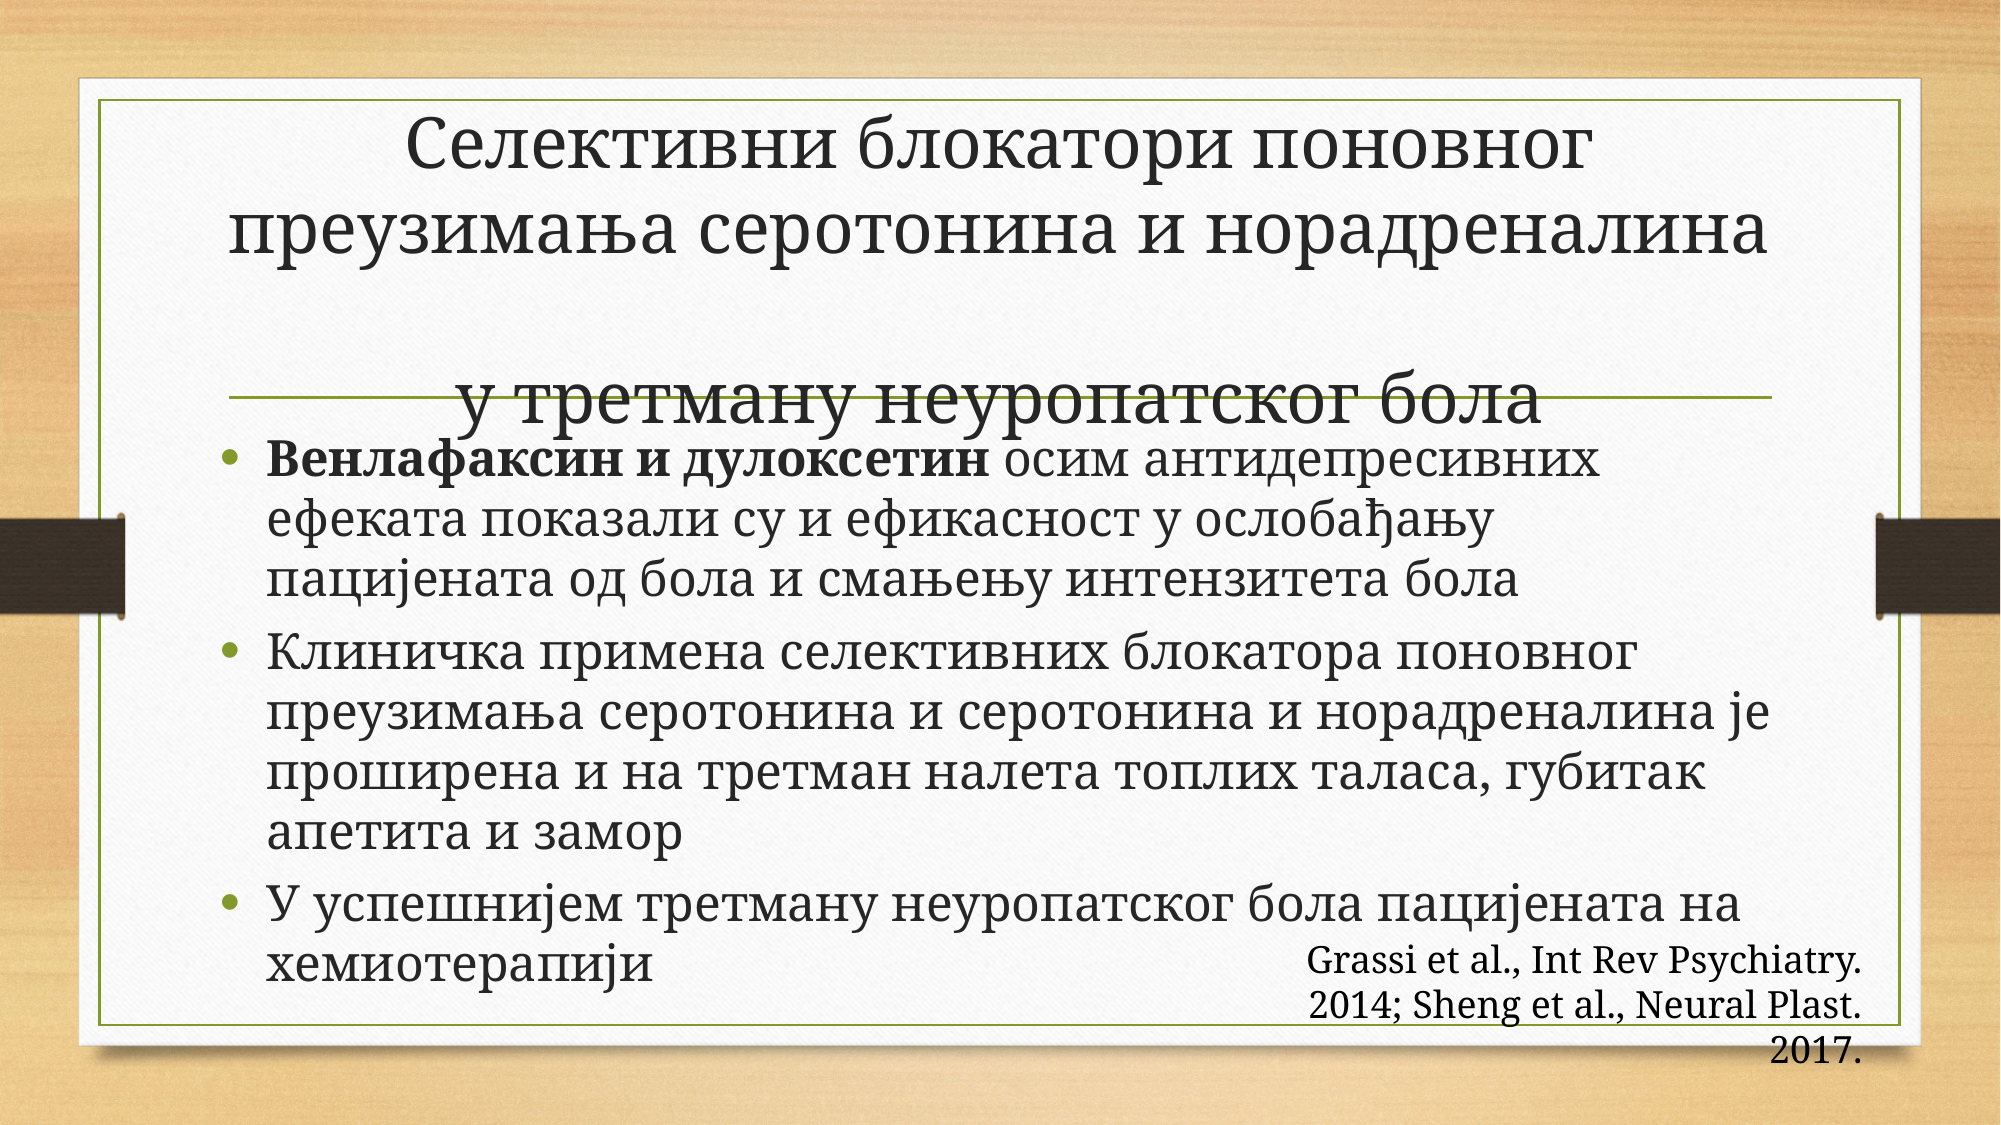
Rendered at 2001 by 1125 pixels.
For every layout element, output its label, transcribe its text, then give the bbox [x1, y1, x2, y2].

title Селективни блокатори поновног преузимања серотонина и норадреналина у третману неуропатског бола [211, 160, 1788, 376]
text_box Grassi et al., Int Rev Psychiatry. 2014; Sheng et al., Neural Plast. 2017. [1208, 928, 1871, 1079]
picture [0, 0, 2001, 1125]
list Венлафаксин и дулоксетин осим антидепресивних ефеката показали су и ефикасност у ослобађању пацијената од бола и смањењу интензитета бола Клиничка примена селективних блокатора поновног преузимања серотонина и серотонина и норадреналина је проширена и на третман налета топлих таласа, губитак апетита и замор У успешнијем третману неуропатског бола пацијената на хемиотерапији [211, 418, 1788, 965]
